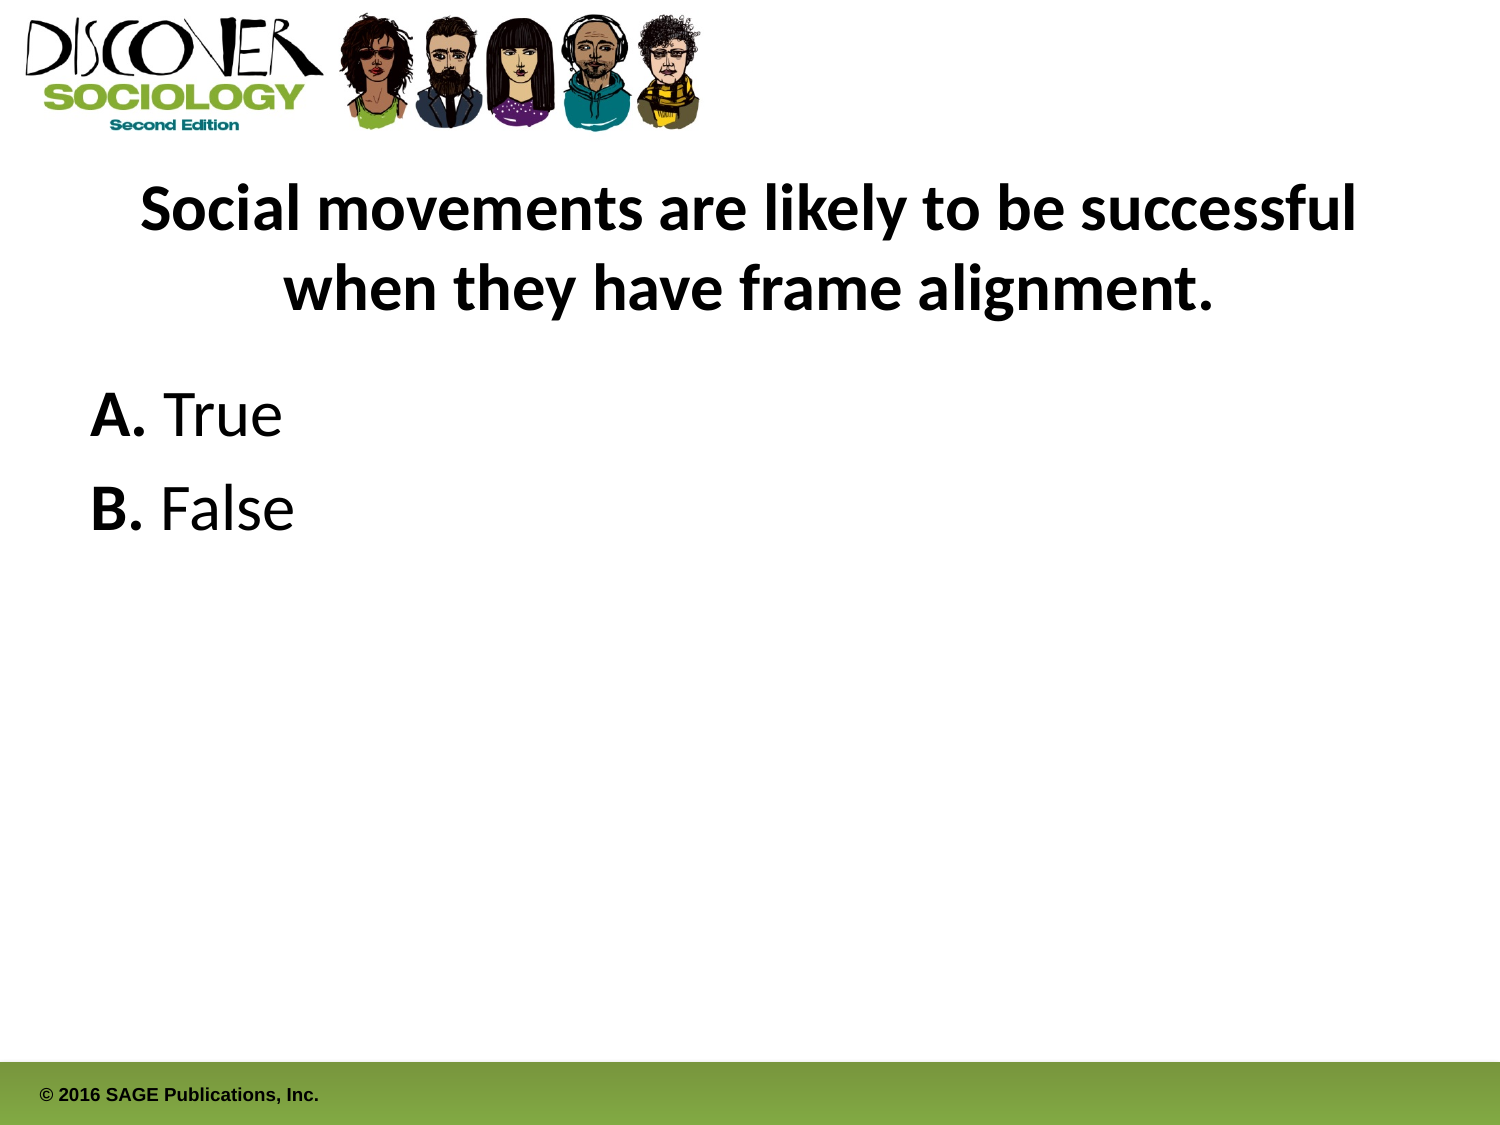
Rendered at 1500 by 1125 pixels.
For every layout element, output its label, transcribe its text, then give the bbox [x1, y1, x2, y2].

title Social movements are likely to be successful when they have frame alignment. [75, 149, 1425, 338]
list A. True B. False [75, 362, 1425, 1105]
picture [0, 0, 1500, 1062]
